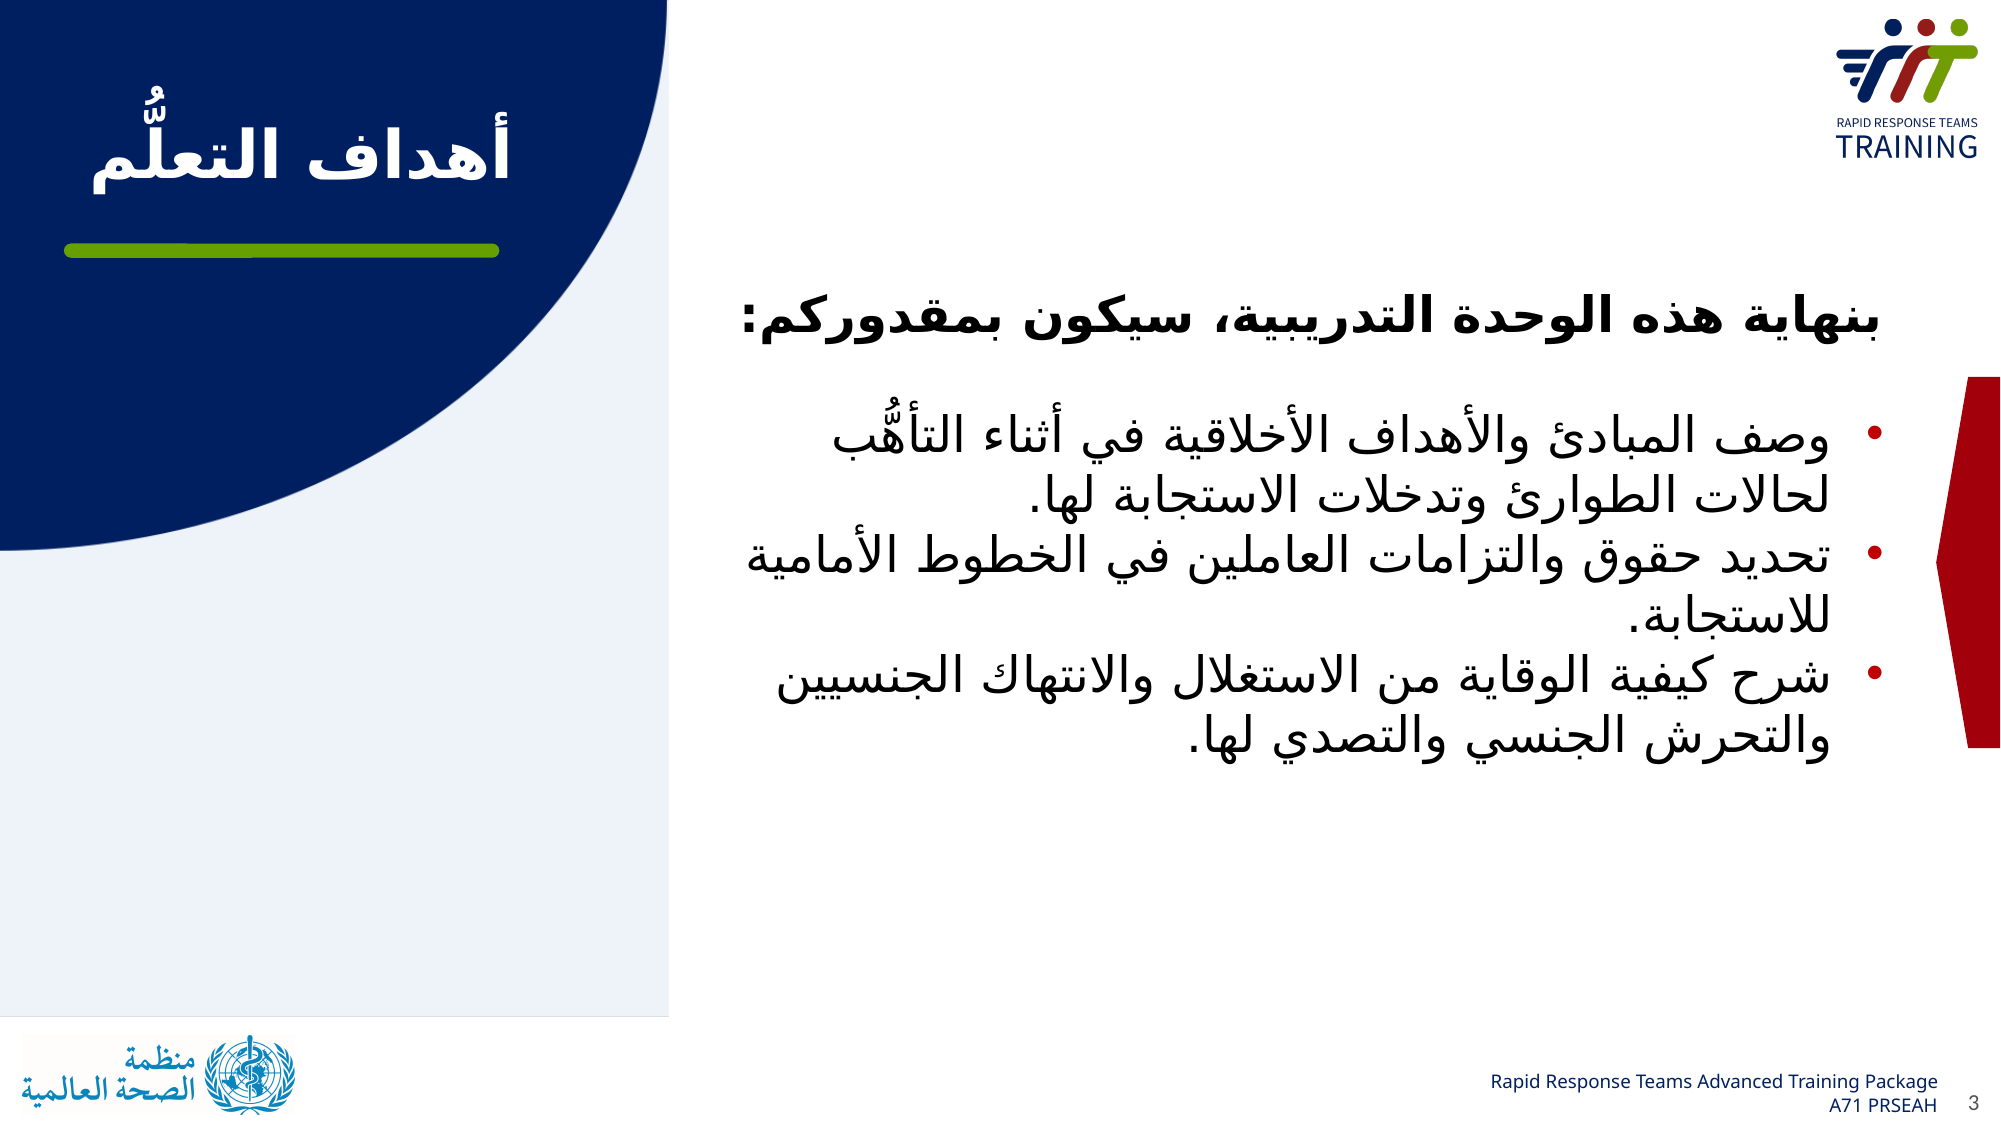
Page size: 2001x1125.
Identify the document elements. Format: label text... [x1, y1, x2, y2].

title أهداف التعلُّم [0, 55, 522, 259]
text_box [63, 243, 500, 258]
picture [252, 1050, 258, 1059]
picture [22, 1035, 295, 1115]
picture [0, 0, 669, 1018]
slide_number 3 [1882, 1037, 1916, 1092]
text_box بنهاية هذه الوحدة التدريبية، سيكون بمقدوركم: وصف المبادئ والأهداف الأخلاقية في أثناء التأهُّب لحالات الطوارئ وتدخلات الاستجابة لها. تحديد حقوق والتزامات العاملين في الخطوط الأمامية للاستجابة. شرح كيفية الوقاية من الاستغلال والانتهاك الجنسيين والتحرش الجنسي والتصدي لها. [692, 282, 1884, 763]
picture [1835, 19, 1978, 167]
